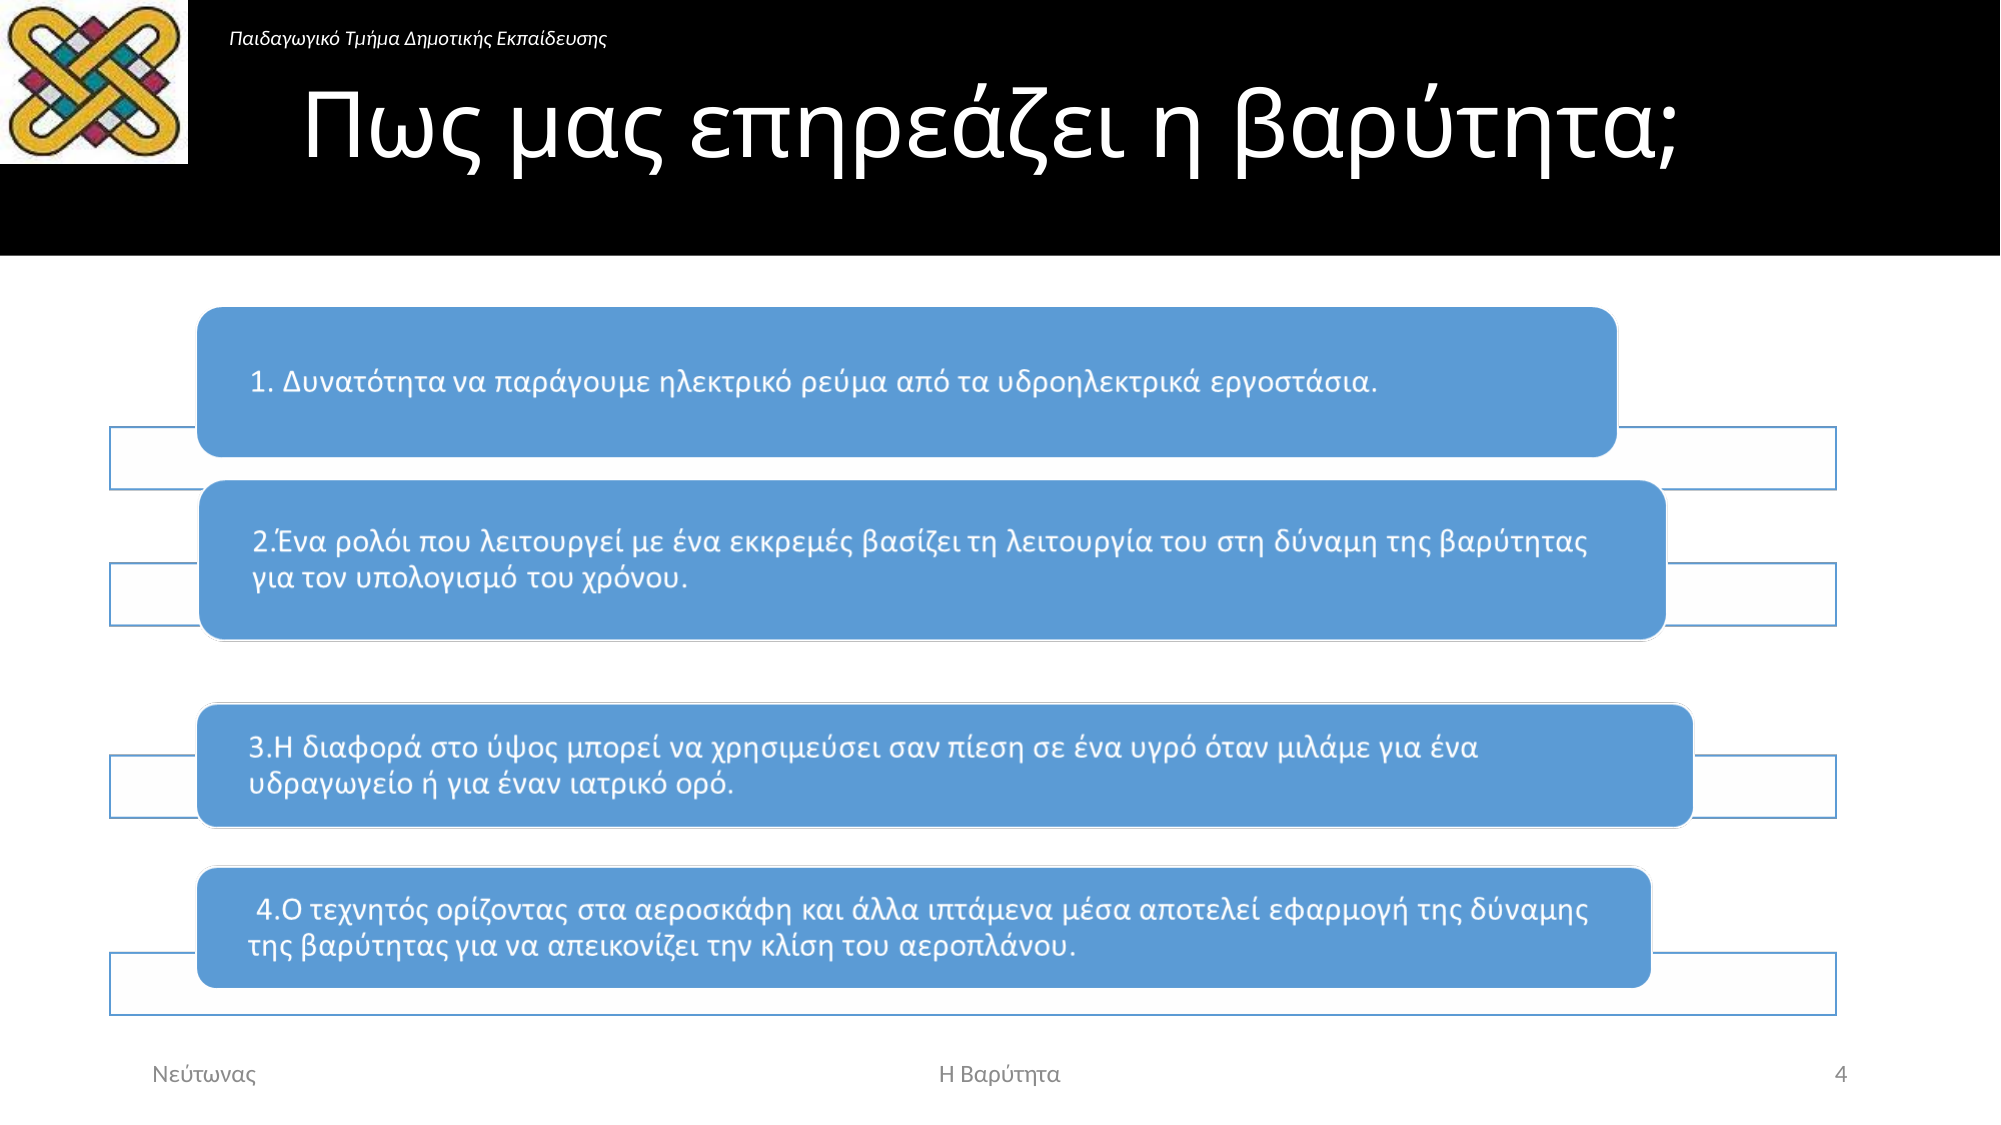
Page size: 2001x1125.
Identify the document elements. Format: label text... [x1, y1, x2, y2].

text_box Παιδαγωγικό Τμήμα Δημοτικής Εκπαίδευσης [214, 17, 683, 57]
slide_number Νεύτωνας [137, 1042, 588, 1103]
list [0, 0, 188, 164]
slide_number 4 [1412, 1042, 1863, 1103]
picture [109, 305, 1837, 1021]
title Πως μας επηρεάζει η βαρύτητα; [0, 0, 2000, 256]
footer Η Βαρύτητα [662, 1042, 1338, 1103]
